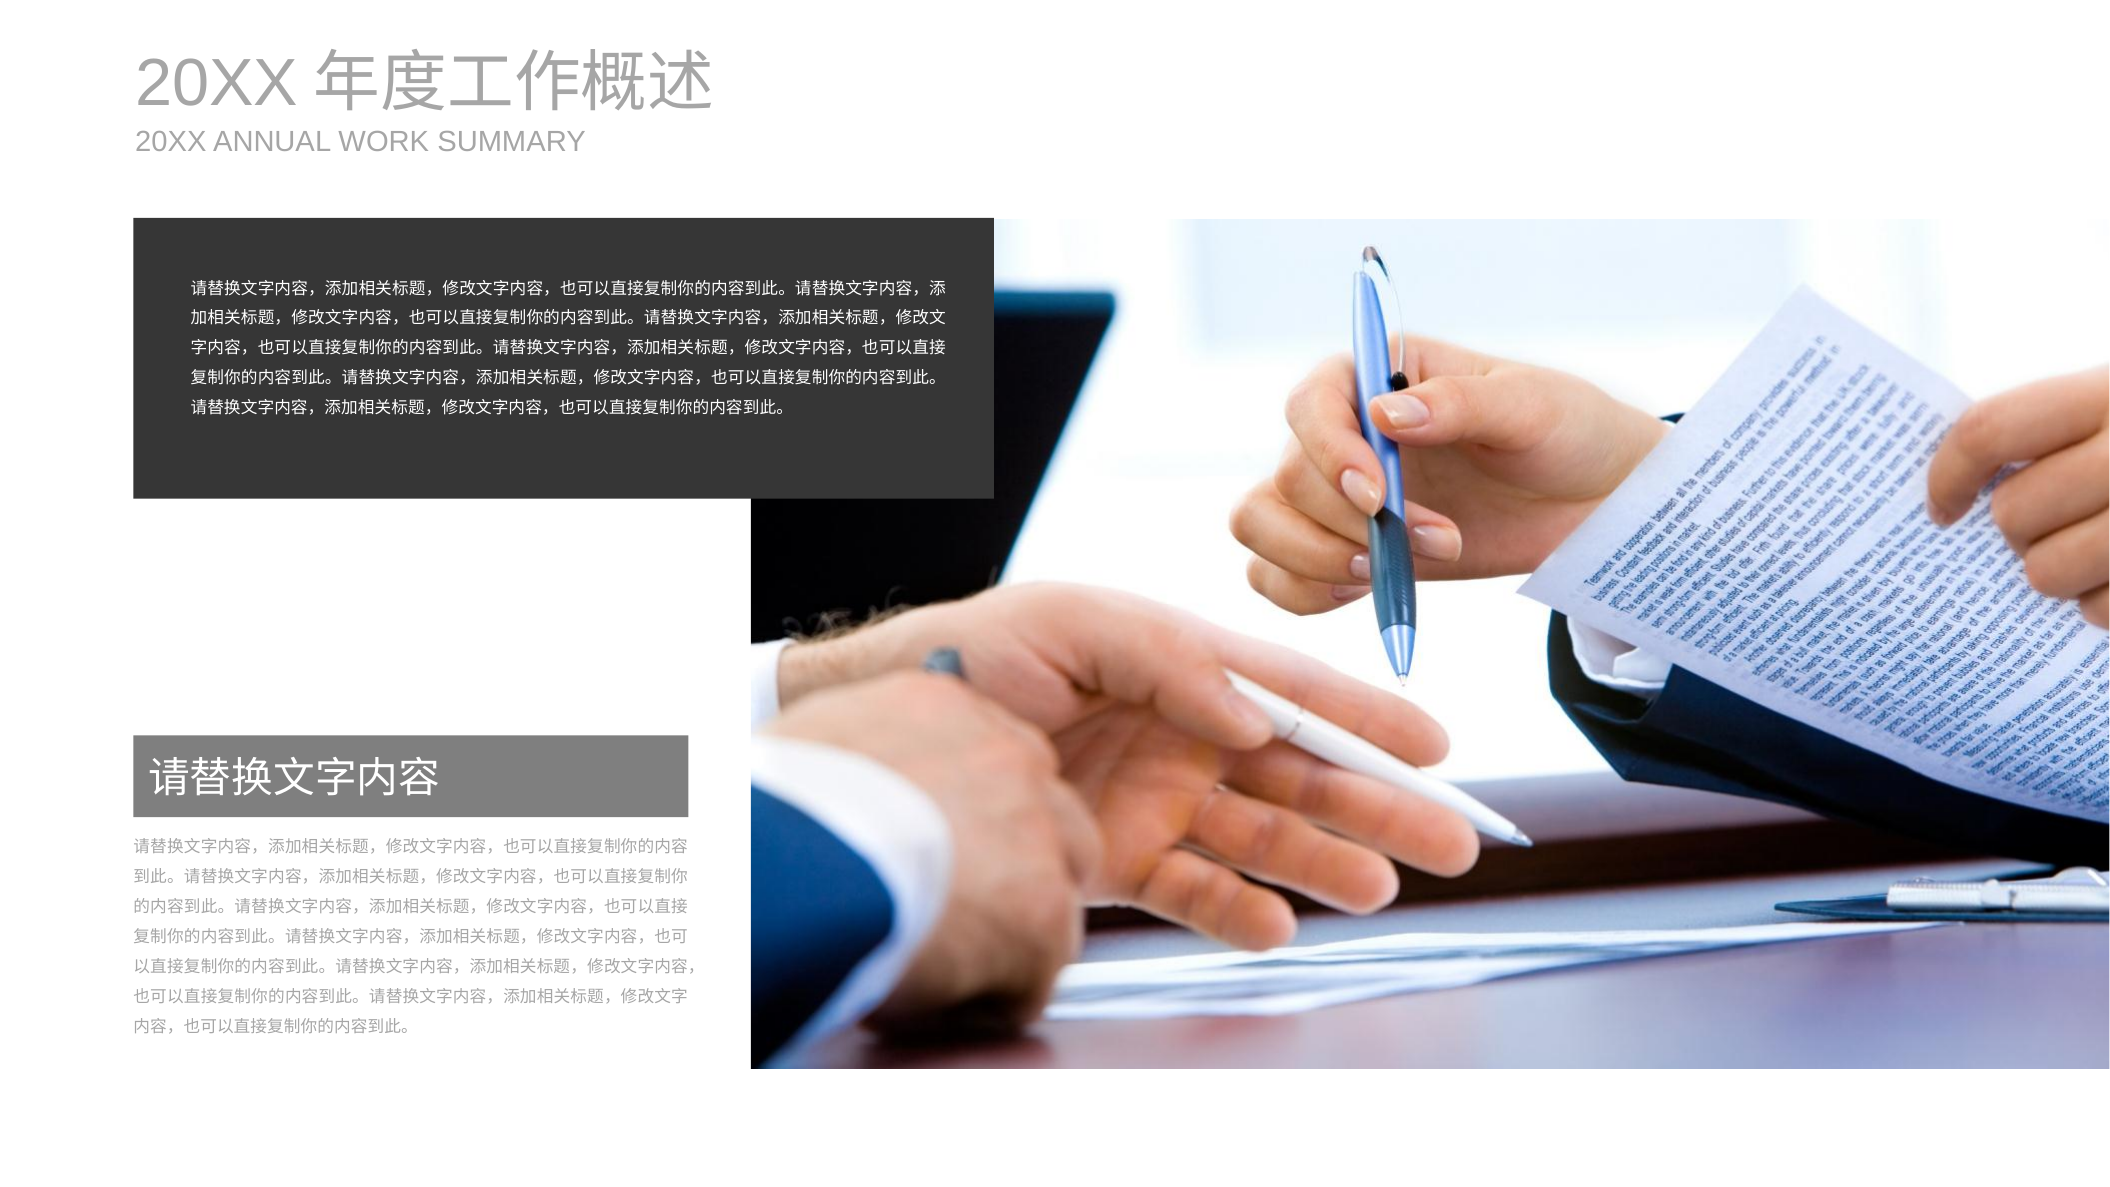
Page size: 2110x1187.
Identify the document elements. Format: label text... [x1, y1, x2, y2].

text_box 20XX ANNUAL WORK SUMMARY [135, 122, 596, 158]
text_box 20XX年度工作概述 [135, 38, 783, 119]
text_box [132, 217, 995, 500]
text_box 请替换文字内容，添加相关标题，修改文字内容，也可以直接复制你的内容到此。请替换文字内容，添加相关标题，修改文字内容，也可以直接复制你的内容到此。请替换文字内容，添加相关标题，修改文字内容，也可以直接复制你的内容到此。请替换文字内容，添加相关标题，修改文字内容，也可以直接复制你的内容到此。请替换文字内容，添加相关标题，修改文字内容，也可以直接复制你的内容到此。请替换文字内容，添加相关标题，修改文字内容，也可以直接复制你的内容到此。 [190, 267, 947, 418]
text_box 请替换文字内容，添加相关标题，修改文字内容，也可以直接复制你的内容到此。请替换文字内容，添加相关标题，修改文字内容，也可以直接复制你的内容到此。请替换文字内容，添加相关标题，修改文字内容，也可以直接复制你的内容到此。请替换文字内容，添加相关标题，修改文字内容，也可以直接复制你的内容到此。请替换文字内容，添加相关标题，修改文字内容，也可以直接复制你的内容到此。请替换文字内容，添加相关标题，修改文字内容，也可以直接复制你的内容到此。 [133, 825, 689, 1036]
text_box 请替换文字内容 [132, 734, 689, 818]
text_box [750, 218, 2110, 1069]
